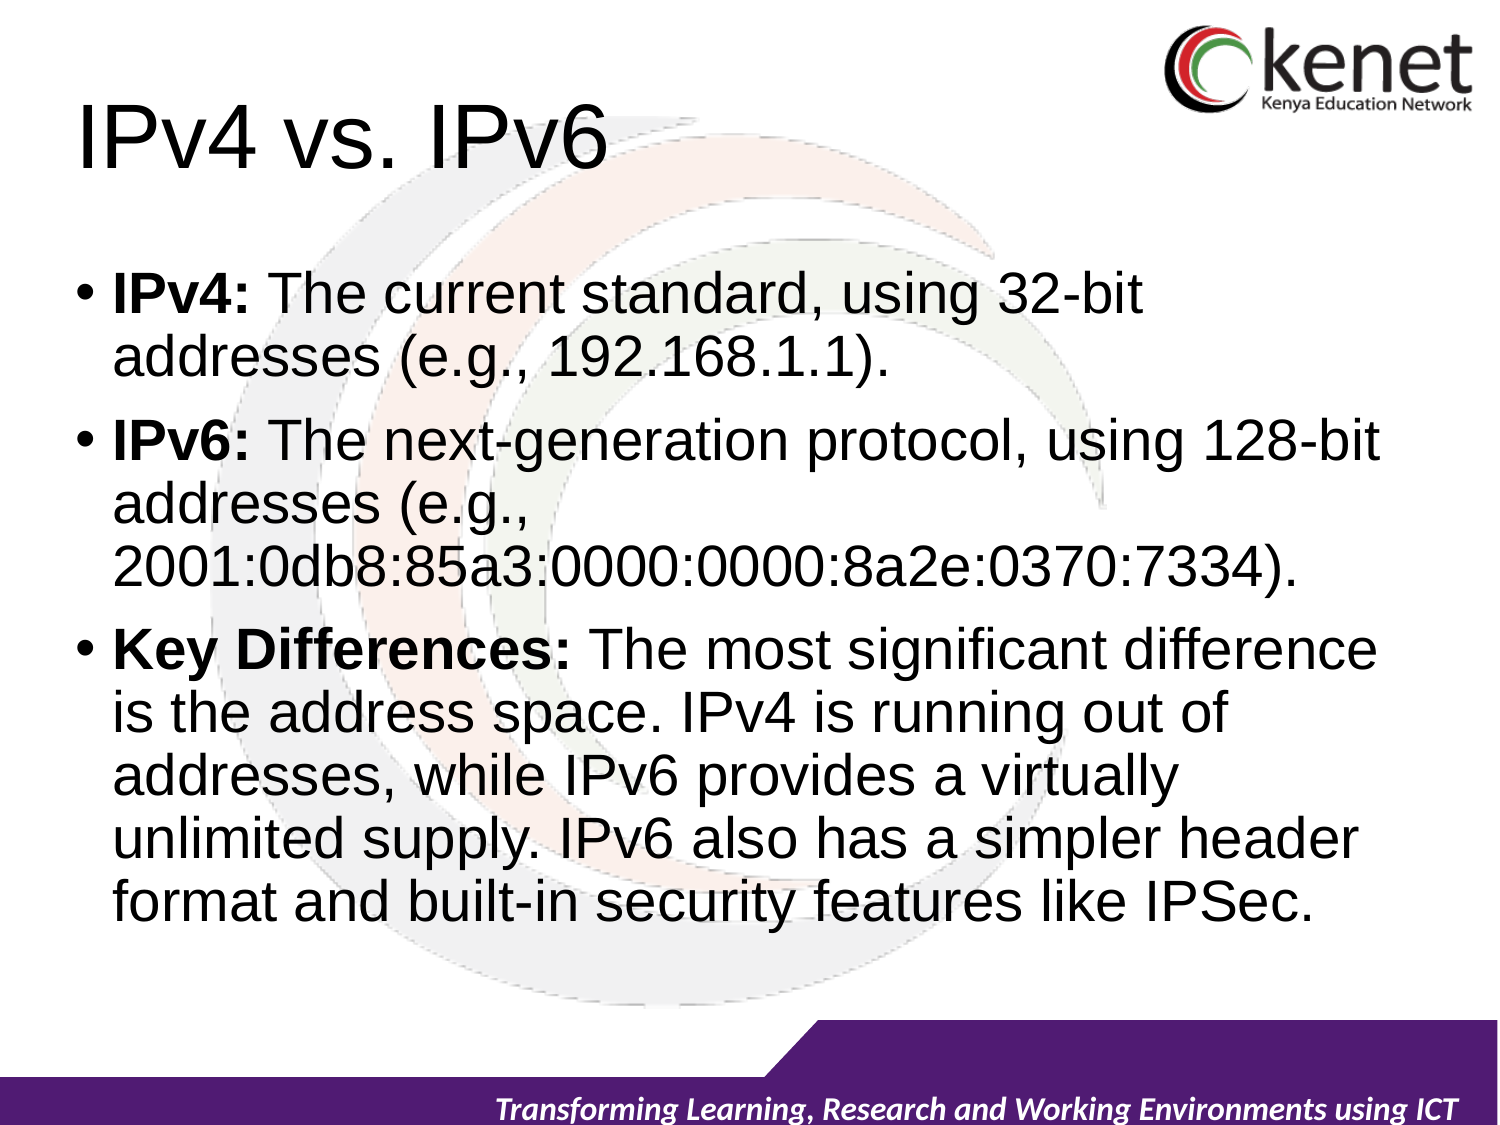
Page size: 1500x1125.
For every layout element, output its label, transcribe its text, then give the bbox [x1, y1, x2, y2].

list IPv4: The current standard, using 32-bit addresses (e.g., 192.168.1.1). IPv6: The next-generation protocol, using 128-bit addresses (e.g., 2001:0db8:85a3:0000:0000:8a2e:0370:7334). Key Differences: The most significant difference is the address space. IPv4 is running out of addresses, while IPv6 provides a virtually unlimited supply. IPv6 also has a simpler header format and built-in security features like IPSec. [1110, 263, 1425, 916]
text_box [0, 1020, 1498, 1125]
list IPv4: The current standard, using 32-bit addresses (e.g., 192.168.1.1). IPv6: The next-generation protocol, using 128-bit addresses (e.g., 2001:0db8:85a3:0000:0000:8a2e:0370:7334). Key Differences: The most significant difference is the address space. IPv4 is running out of addresses, while IPv6 provides a virtually unlimited supply. IPv6 also has a simpler header format and built-in security features like IPSec. [75, 263, 205, 916]
title IPv4 vs. IPv6 [75, 44, 1425, 233]
text_box Transforming Learning, Research and Working Environments using ICT [479, 1079, 1485, 1125]
picture [210, 116, 1107, 1009]
text_box [1110, 916, 1275, 925]
picture [1163, 11, 1477, 118]
